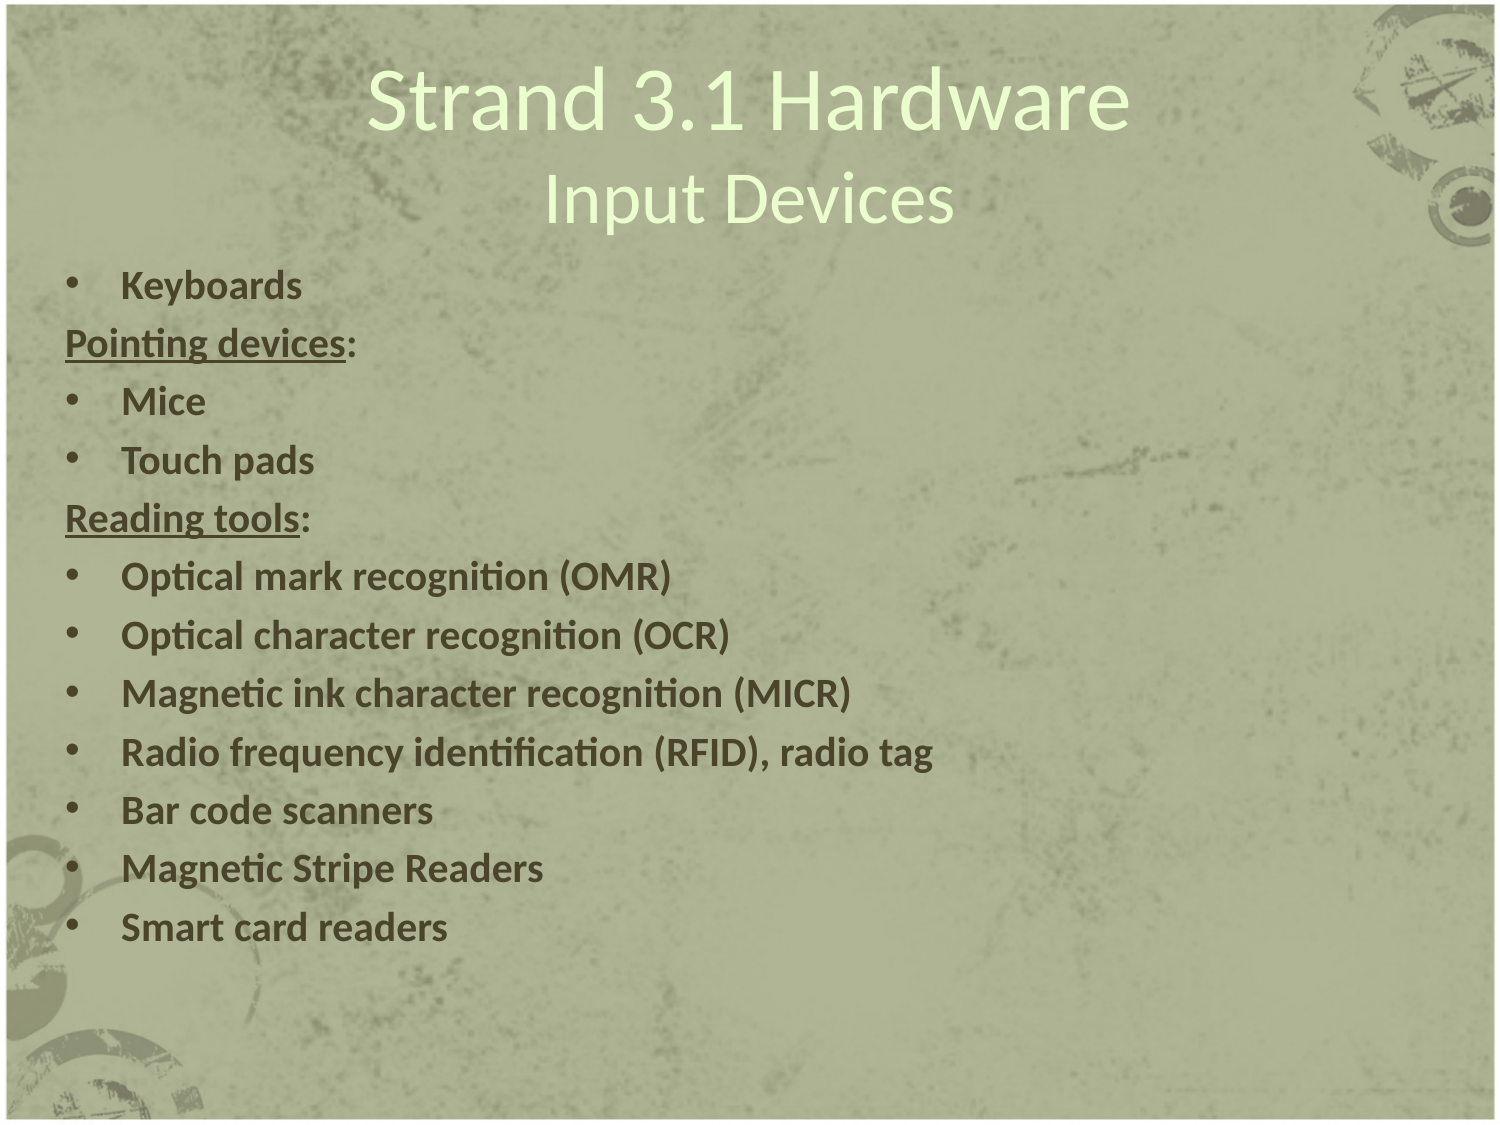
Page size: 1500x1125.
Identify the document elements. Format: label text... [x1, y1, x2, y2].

picture [0, 0, 1500, 1125]
list Keyboards Pointing devices: Mice Touch pads Reading tools: Optical mark recognition (OMR) Optical character recognition (OCR) Magnetic ink character recognition (MICR) Radio frequency identification (RFID), radio tag Bar code scanners Magnetic Stripe Readers Smart card readers [49, 249, 1401, 993]
title Strand 3.1 Hardware Input Devices [74, 44, 1426, 233]
